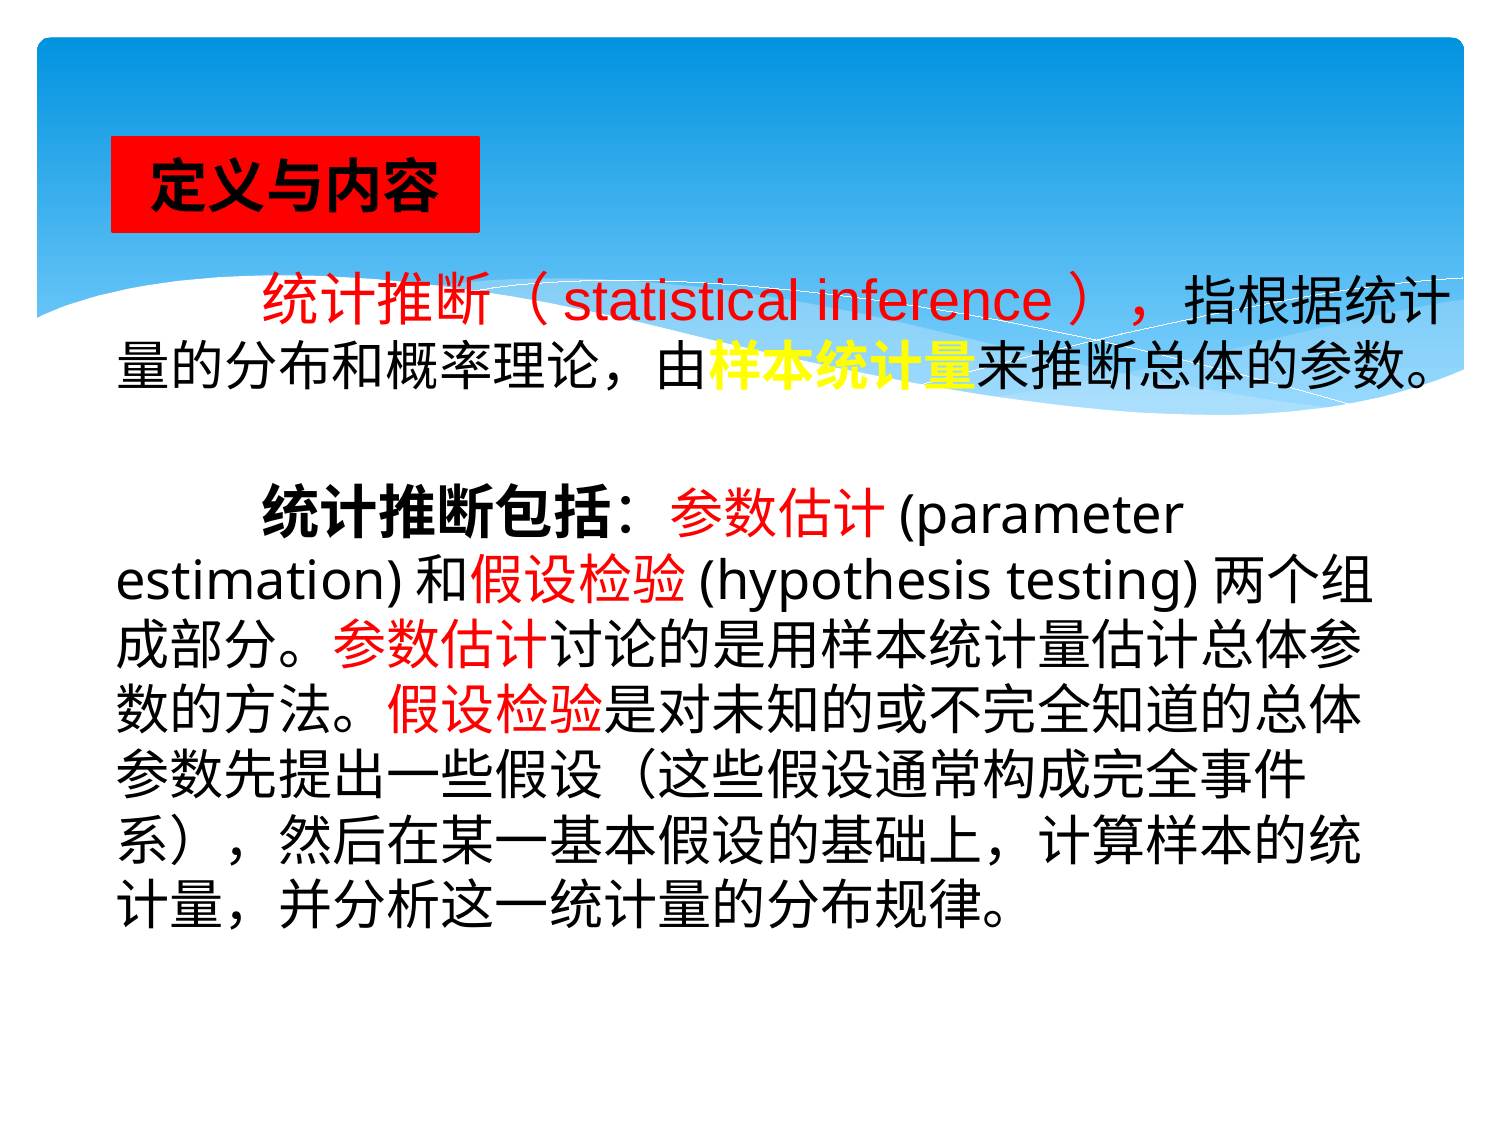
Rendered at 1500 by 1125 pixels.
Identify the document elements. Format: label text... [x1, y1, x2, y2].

text_box 定义与内容 [111, 136, 480, 233]
text_box 统计推断（statistical inference），指根据统计量的分布和概率理论，由样本统计量来推断总体的参数。 [0, 255, 1483, 409]
list 统计推断包括：参数估计(parameter estimation)和假设检验(hypothesis testing)两个组成部分。参数估计讨论的是用样本统计量估计总体参数的方法。假设检验是对未知的或不完全知道的总体参数先提出一些假设（这些假设通常构成完全事件系），然后在某一基本假设的基础上，计算样本的统计量，并分析这一统计量的分布规律。 [100, 468, 1424, 986]
